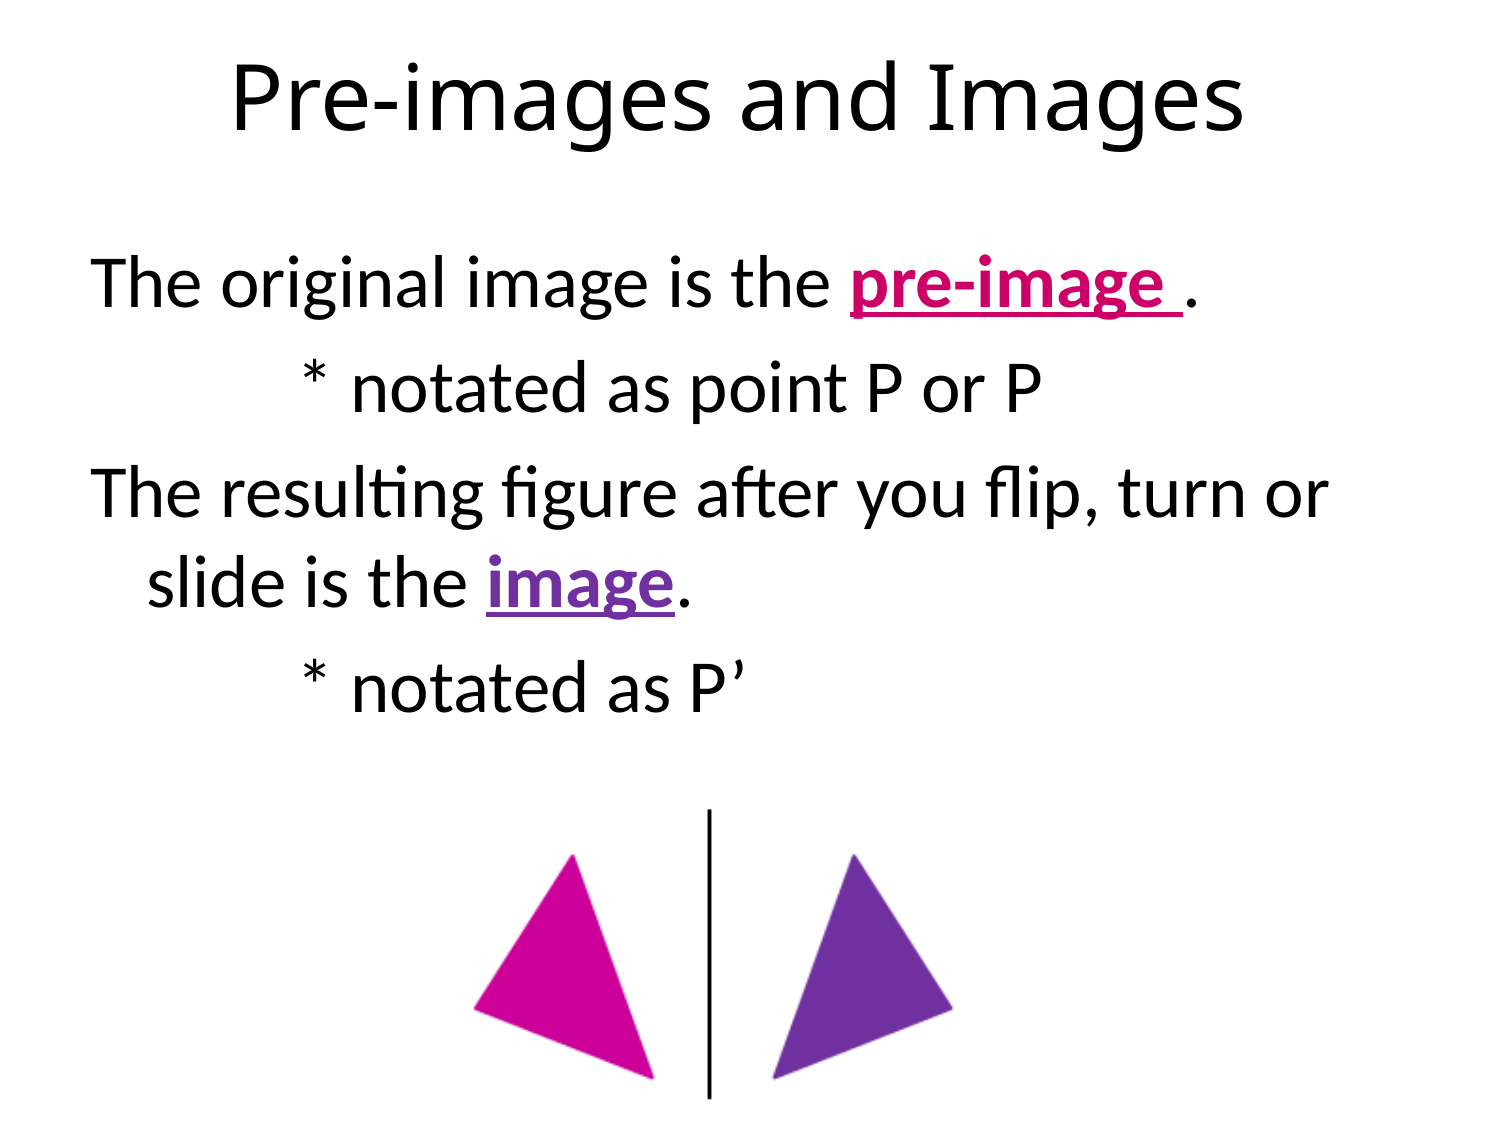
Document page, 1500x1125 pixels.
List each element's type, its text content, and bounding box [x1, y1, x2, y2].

title Pre-images and Images [75, 0, 1425, 188]
list The original image is the pre-image . * notated as point P or P The resulting figure after you flip, turn or slide is the image. * notated as P’ [75, 224, 1475, 1125]
picture [449, 773, 968, 1125]
